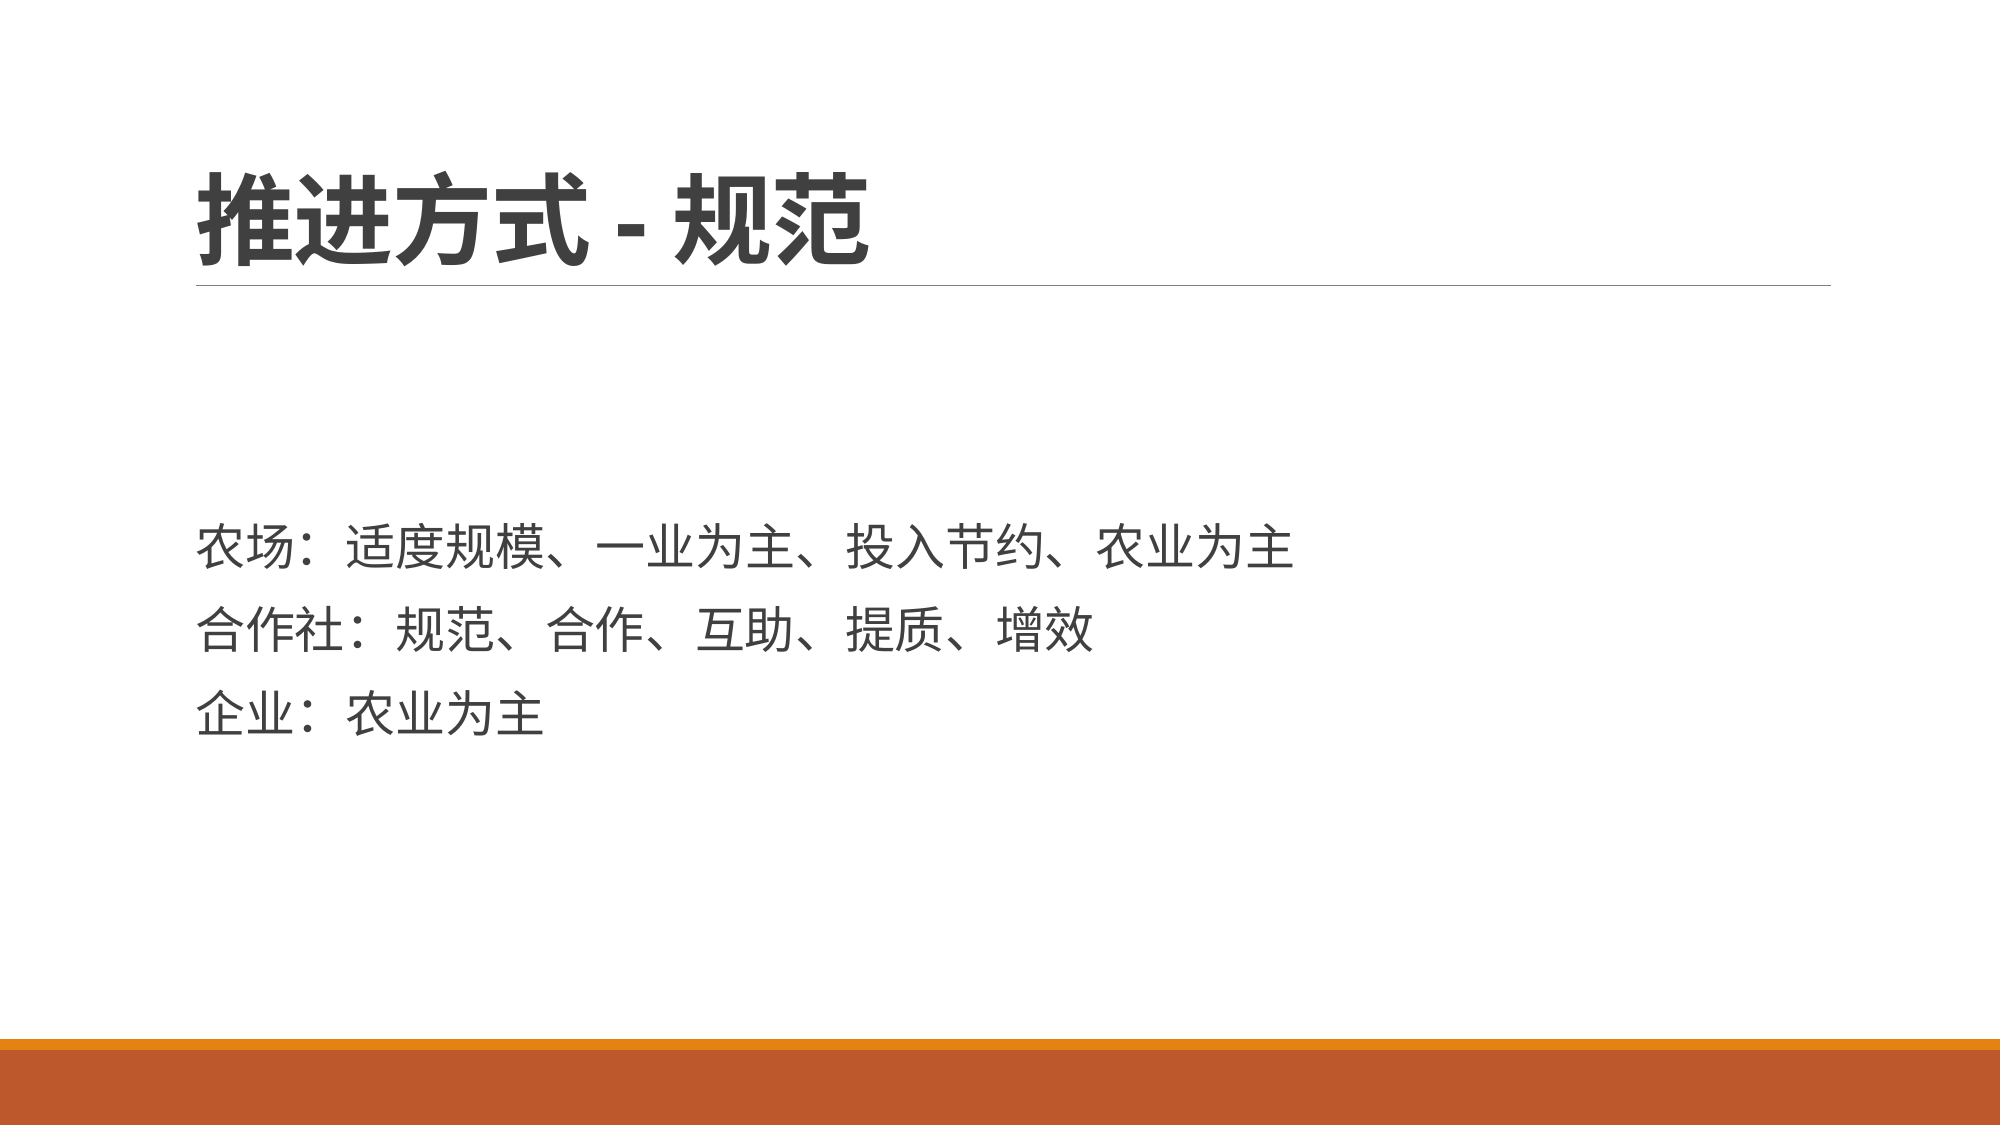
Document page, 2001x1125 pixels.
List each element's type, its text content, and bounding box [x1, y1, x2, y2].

list 农场：适度规模、一业为主、投入节约、农业为主 合作社：规范、合作、互助、提质、增效 企业：农业为主 [180, 302, 1830, 963]
title 推进方式-规范 [180, 47, 1830, 285]
